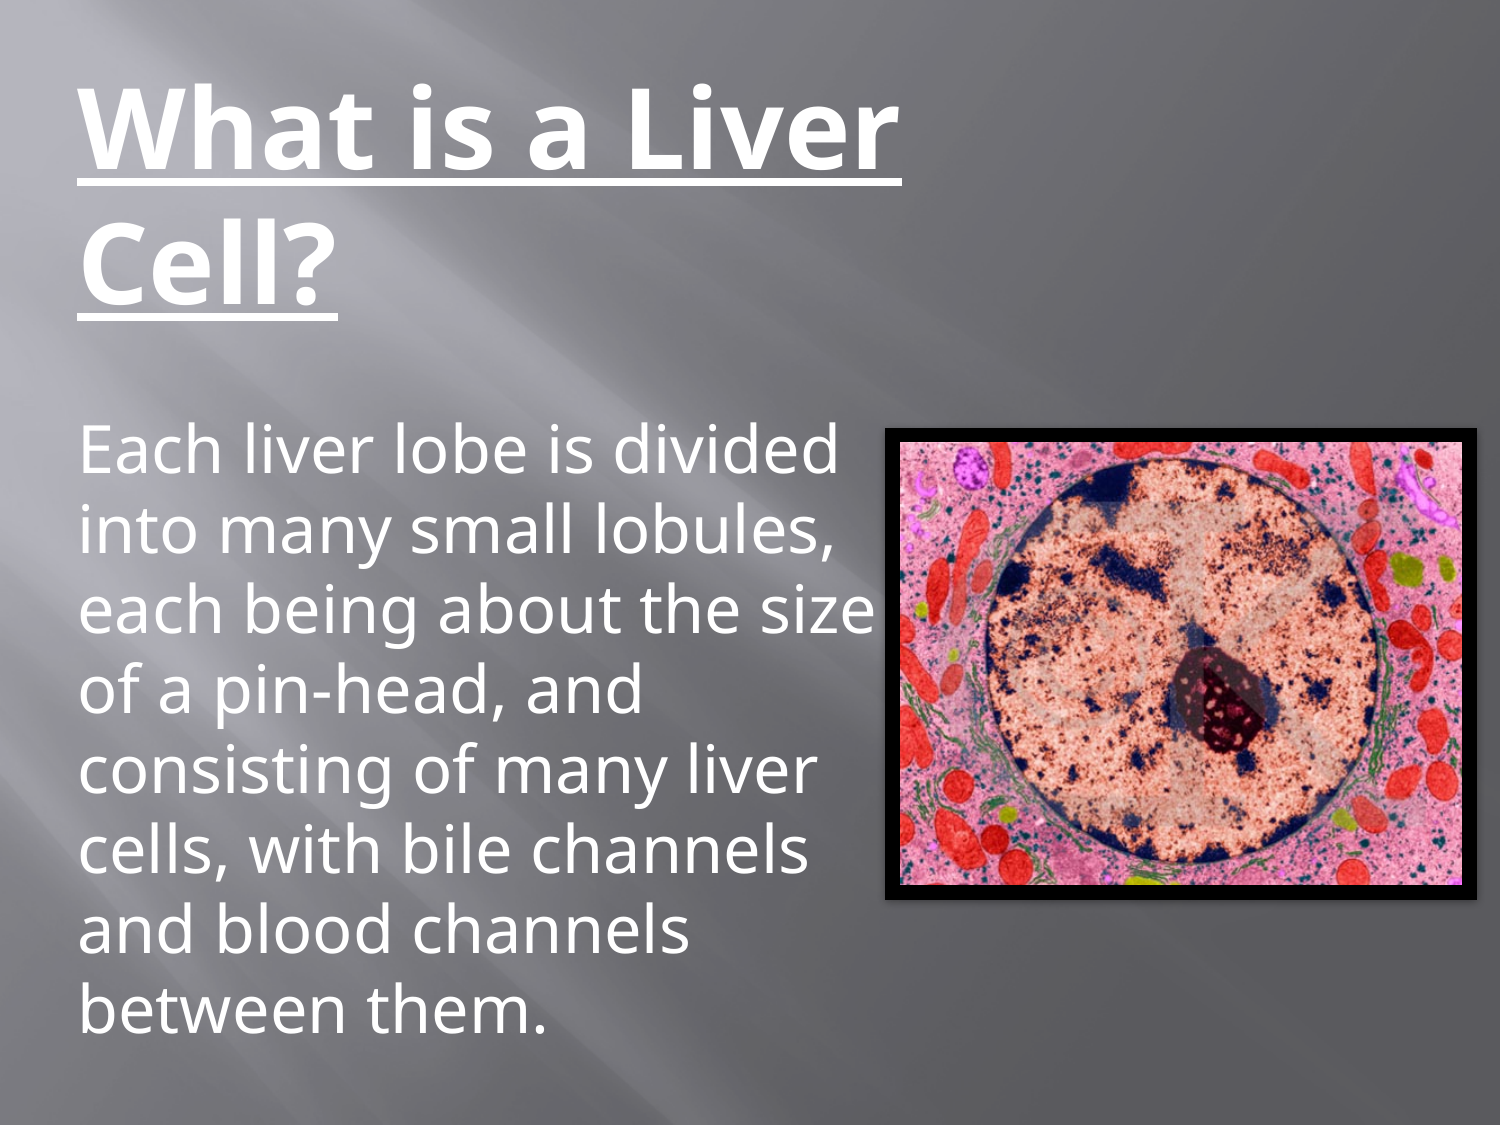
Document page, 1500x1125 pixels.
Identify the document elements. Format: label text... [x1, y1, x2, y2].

text_box Each liver lobe is divided into many small lobules, each being about the size of a pin-head, and consisting of many liver cells, with bile channels and blood channels between them. [62, 399, 938, 1055]
text_box What is a Liver Cell? [62, 49, 1150, 335]
picture [899, 441, 1463, 886]
